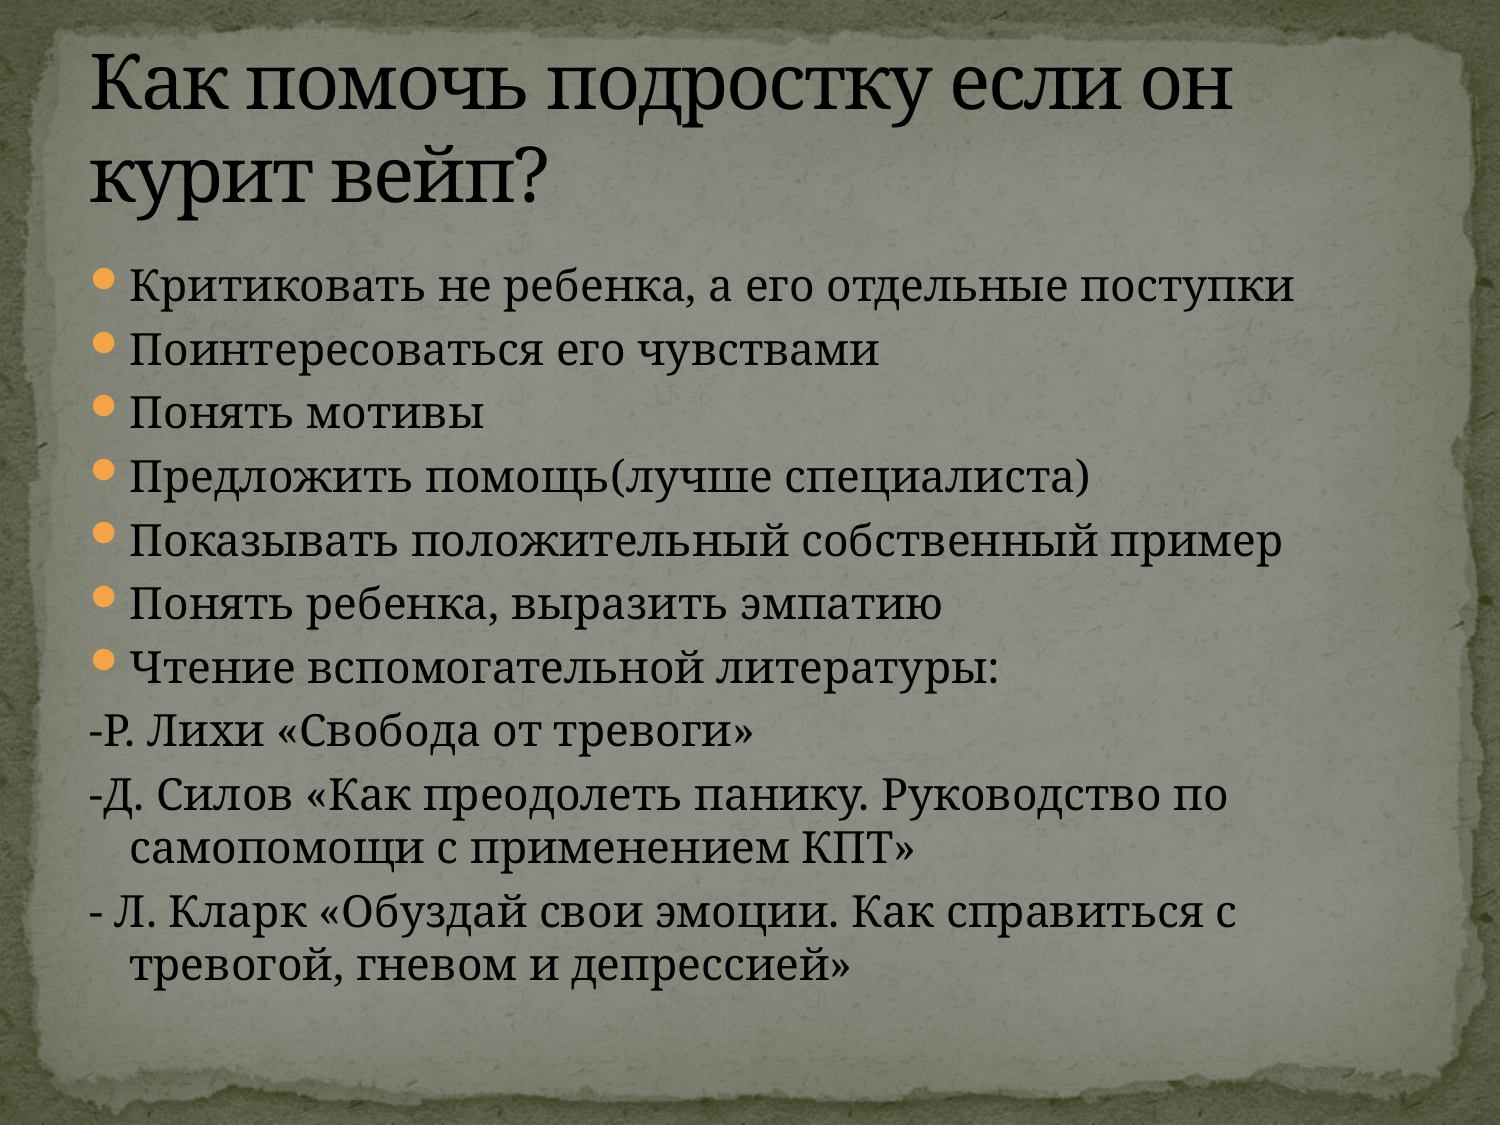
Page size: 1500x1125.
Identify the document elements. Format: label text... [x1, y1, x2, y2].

title Как помочь подростку если он курит вейп? [74, 24, 1425, 225]
list Критиковать не ребенка, а его отдельные поступки Поинтересоваться его чувствами Понять мотивы Предложить помощь(лучше специалиста) Показывать положительный собственный пример Понять ребенка, выразить эмпатию Чтение вспомогательной литературы: -Р. Лихи «Свобода от тревоги» -Д. Силов «Как преодолеть панику. Руководство по самопомощи с применением КПТ» - Л. Кларк «Обуздай свои эмоции. Как справиться с тревогой, гневом и депрессией» [75, 249, 1425, 1000]
